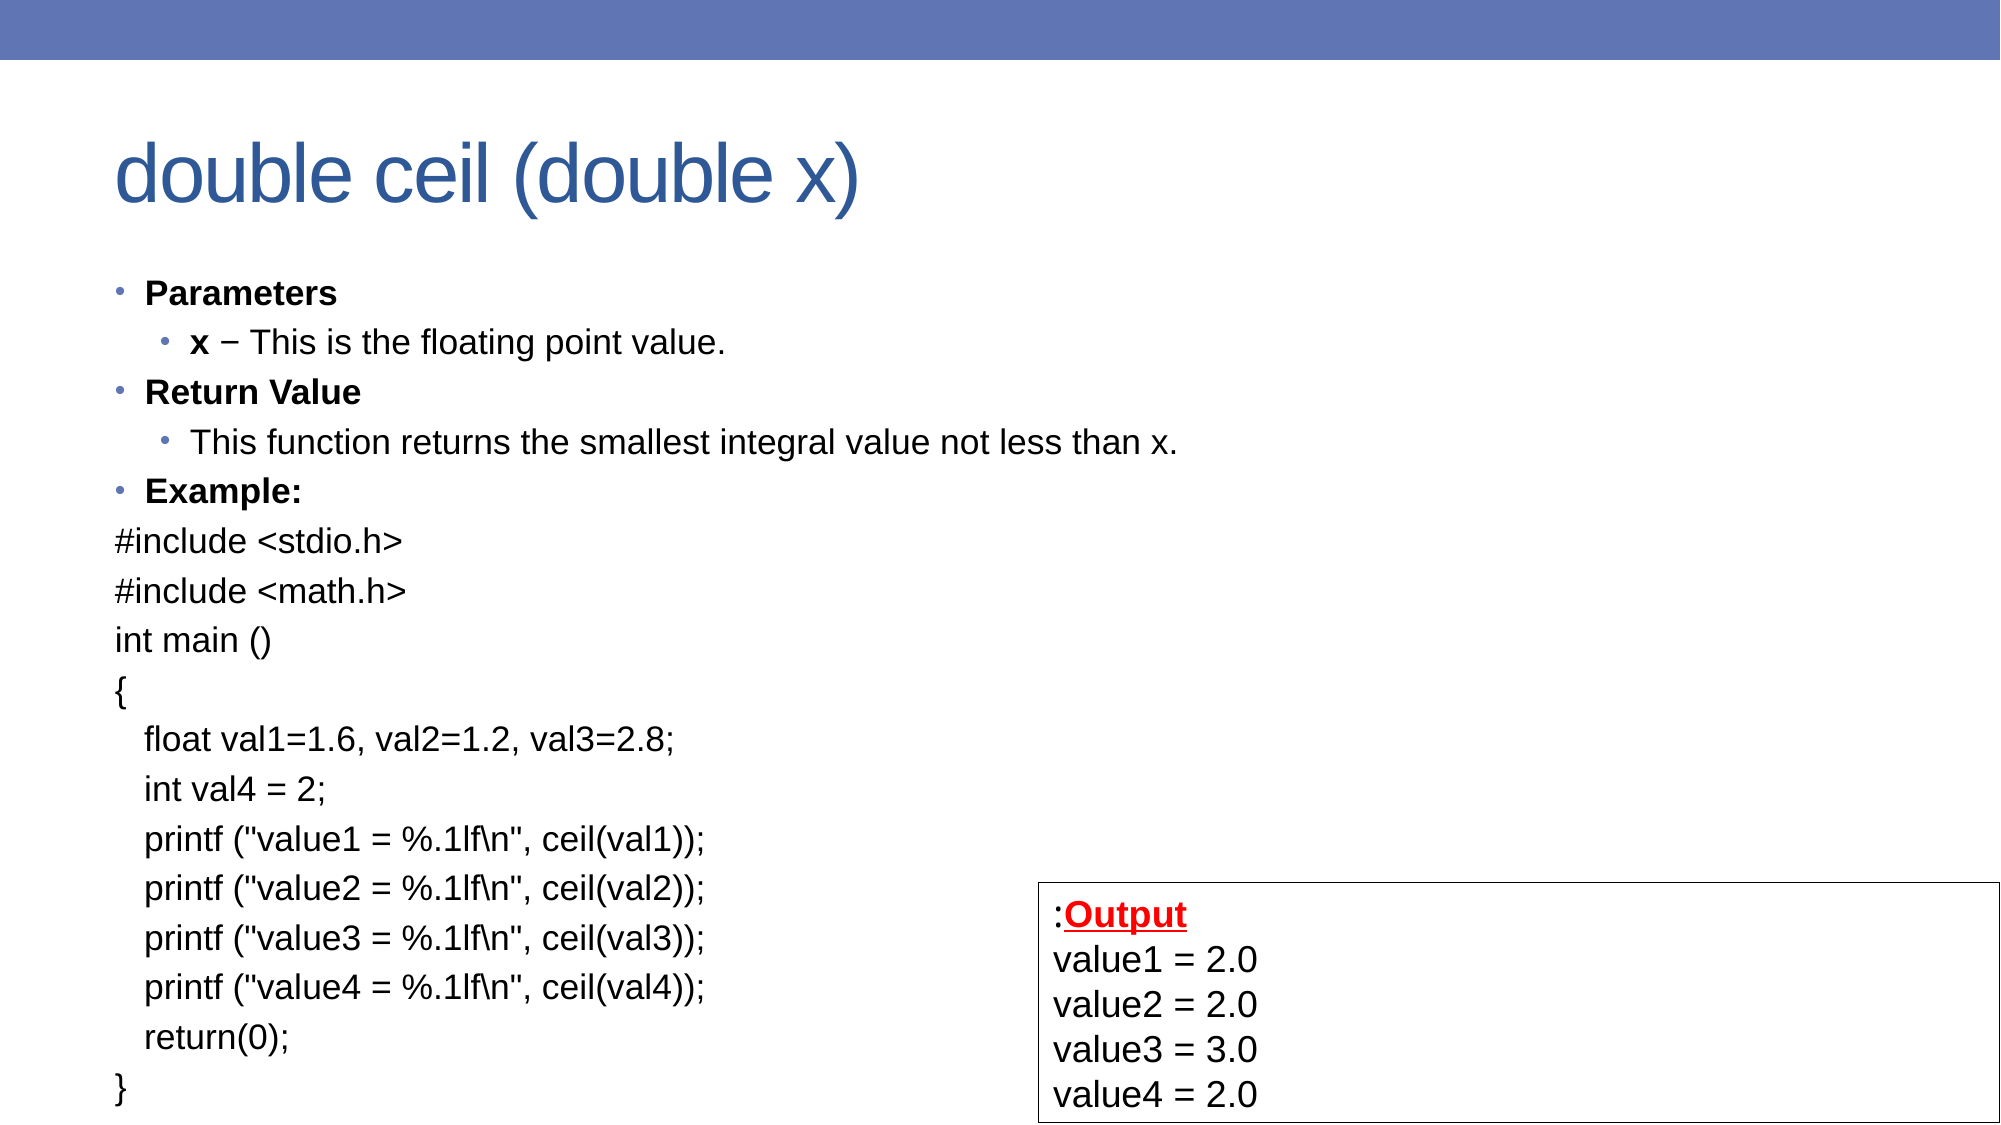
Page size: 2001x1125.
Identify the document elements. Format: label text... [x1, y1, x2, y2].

list Parameters x − This is the floating point value. Return Value This function returns the smallest integral value not less than x. Example: #include <stdio.h> #include <math.h> int main () { float val1=1.6, val2=1.2, val3=2.8; int val4 = 2; printf ("value1 = %.1lf\n", ceil(val1)); printf ("value2 = %.1lf\n", ceil(val2)); printf ("value3 = %.1lf\n", ceil(val3)); printf ("value4 = %.1lf\n", ceil(val4)); return(0); } [99, 262, 1900, 1063]
text_box Output: value1 = 2.0 value2 = 2.0 value3 = 3.0 value4 = 2.0 [1038, 882, 2000, 1123]
title double ceil (double x) [99, 87, 1900, 250]
